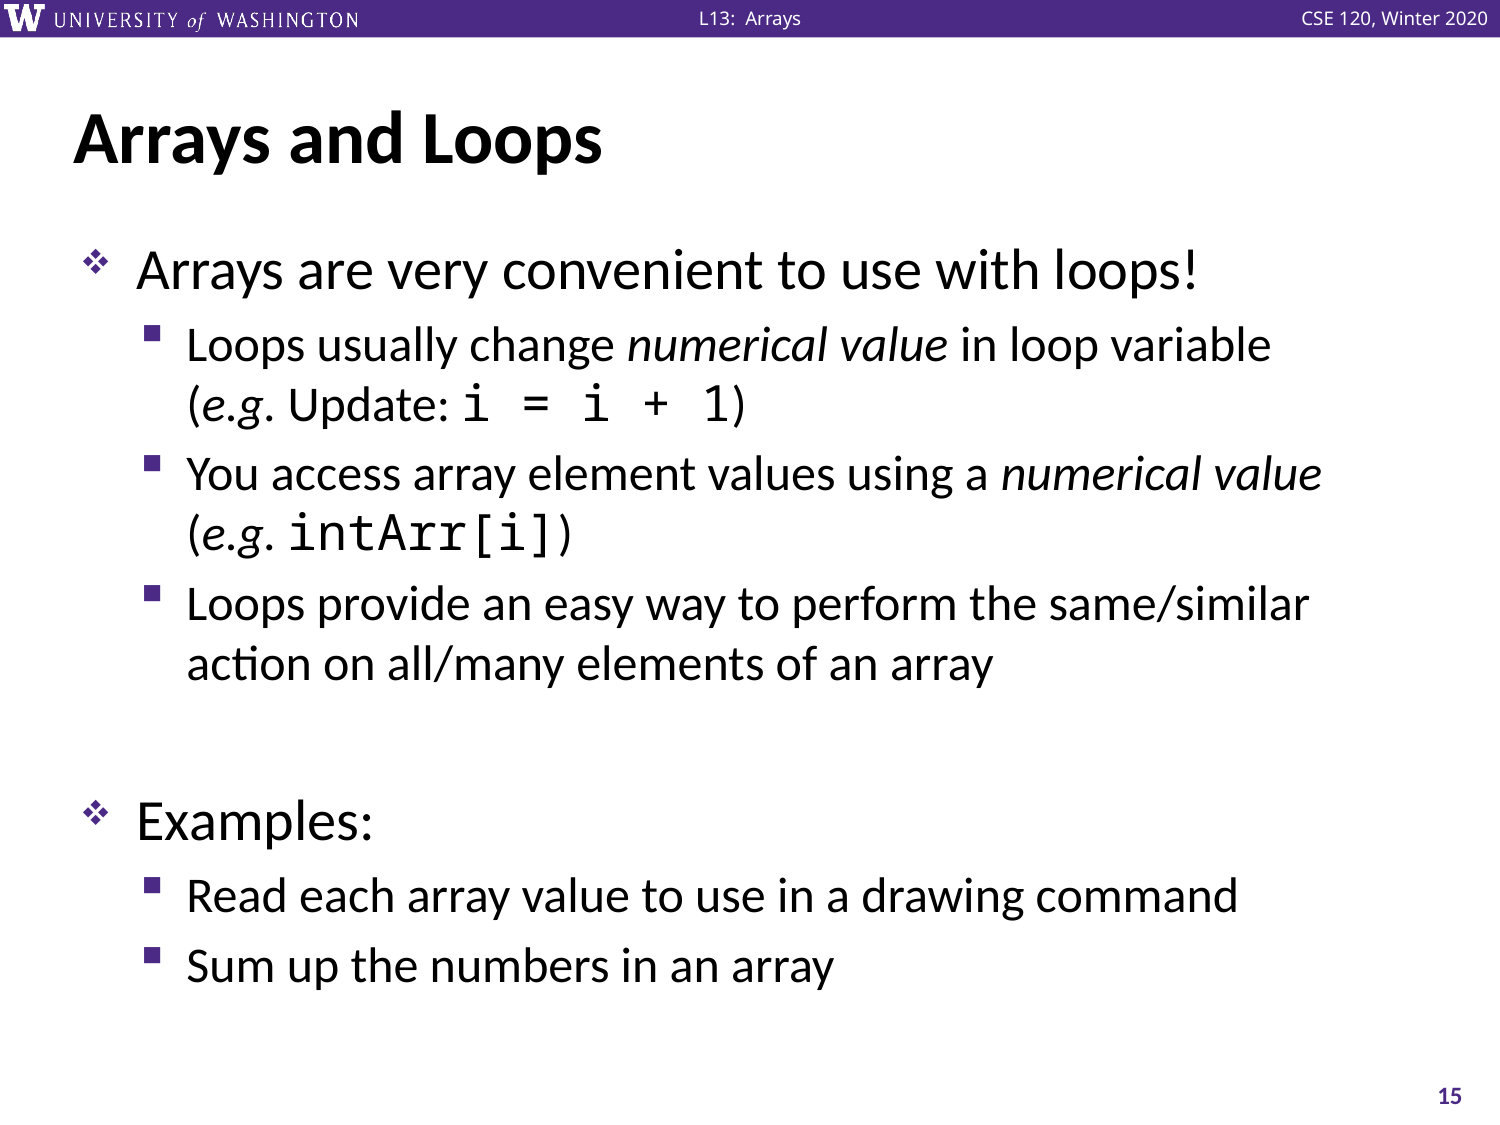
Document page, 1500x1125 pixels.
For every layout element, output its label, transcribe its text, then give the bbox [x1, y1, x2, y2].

list Arrays are very convenient to use with loops! Loops usually change numerical value in loop variable (e.g. Update: i = i + 1) You access array element values using a numerical value (e.g. intArr[i]) Loops provide an easy way to perform the same/similar action on all/many elements of an array Examples: Read each array value to use in a drawing command Sum up the numbers in an array [64, 223, 1438, 1040]
title Arrays and Loops [58, 71, 1438, 197]
picture [4, 4, 358, 32]
slide_number 15 [1400, 1065, 1500, 1125]
